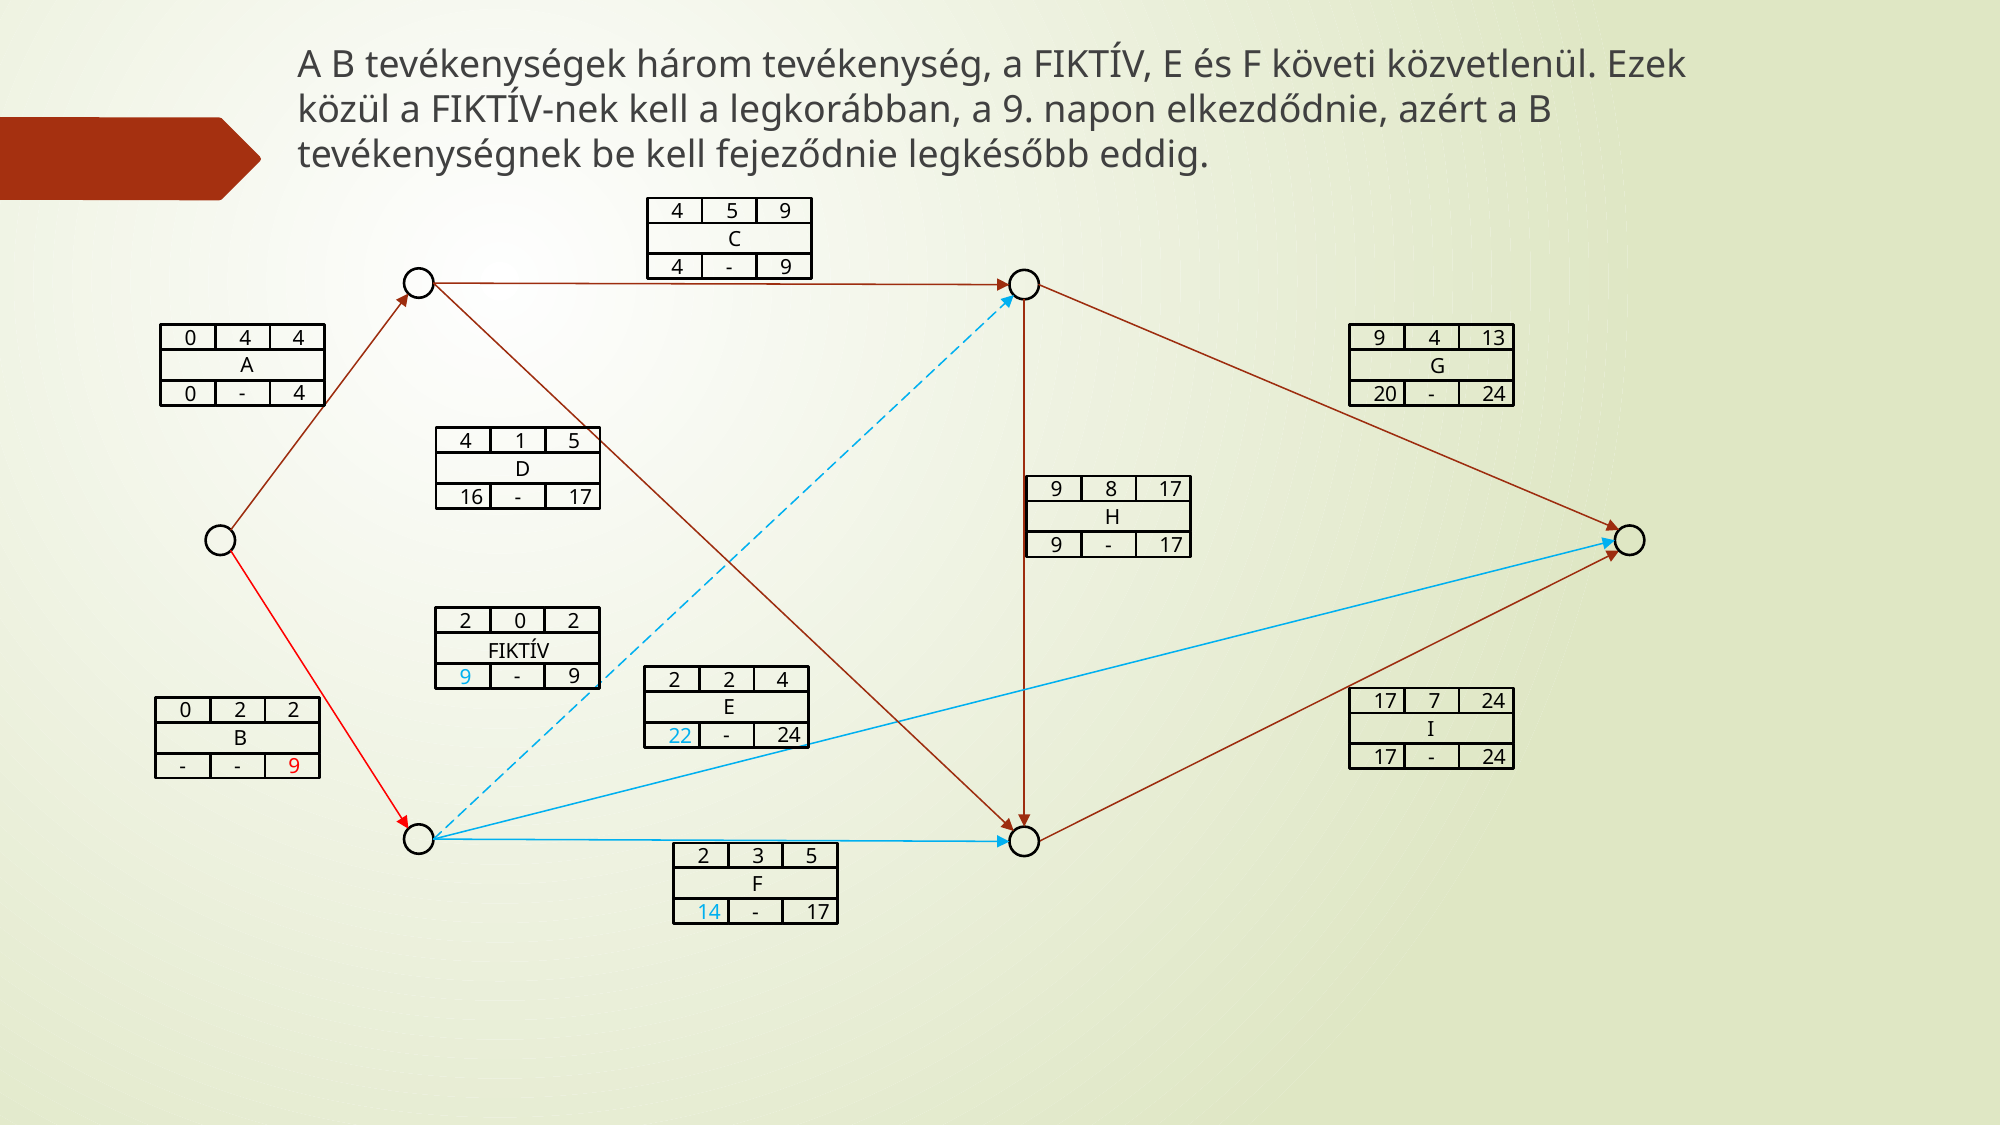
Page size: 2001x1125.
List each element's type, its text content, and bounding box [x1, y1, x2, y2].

text_box [1010, 848, 1038, 858]
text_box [1038, 284, 1620, 530]
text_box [644, 658, 817, 756]
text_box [1349, 316, 1522, 414]
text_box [1026, 468, 1199, 566]
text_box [160, 316, 325, 414]
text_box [435, 599, 600, 697]
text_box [155, 689, 320, 787]
text_box [402, 266, 435, 300]
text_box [230, 550, 409, 829]
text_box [433, 282, 1015, 832]
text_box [435, 419, 608, 517]
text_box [647, 189, 812, 287]
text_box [230, 293, 409, 530]
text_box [1349, 679, 1522, 777]
text_box [204, 524, 237, 557]
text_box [1018, 539, 1616, 840]
text_box A B tevékenységek három tevékenység, a FIKTÍV, E és F követi közvetlenül. Ezek közül a FIKTÍV-nek kell a legkorábban, a 9. napon elkezdődnie, azért a B tevékenységnek be kell fejeződnie legkésőbb eddig. [282, 32, 1745, 209]
text_box [1613, 524, 1646, 557]
text_box [1008, 268, 1041, 301]
text_box [402, 823, 432, 856]
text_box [673, 834, 845, 932]
